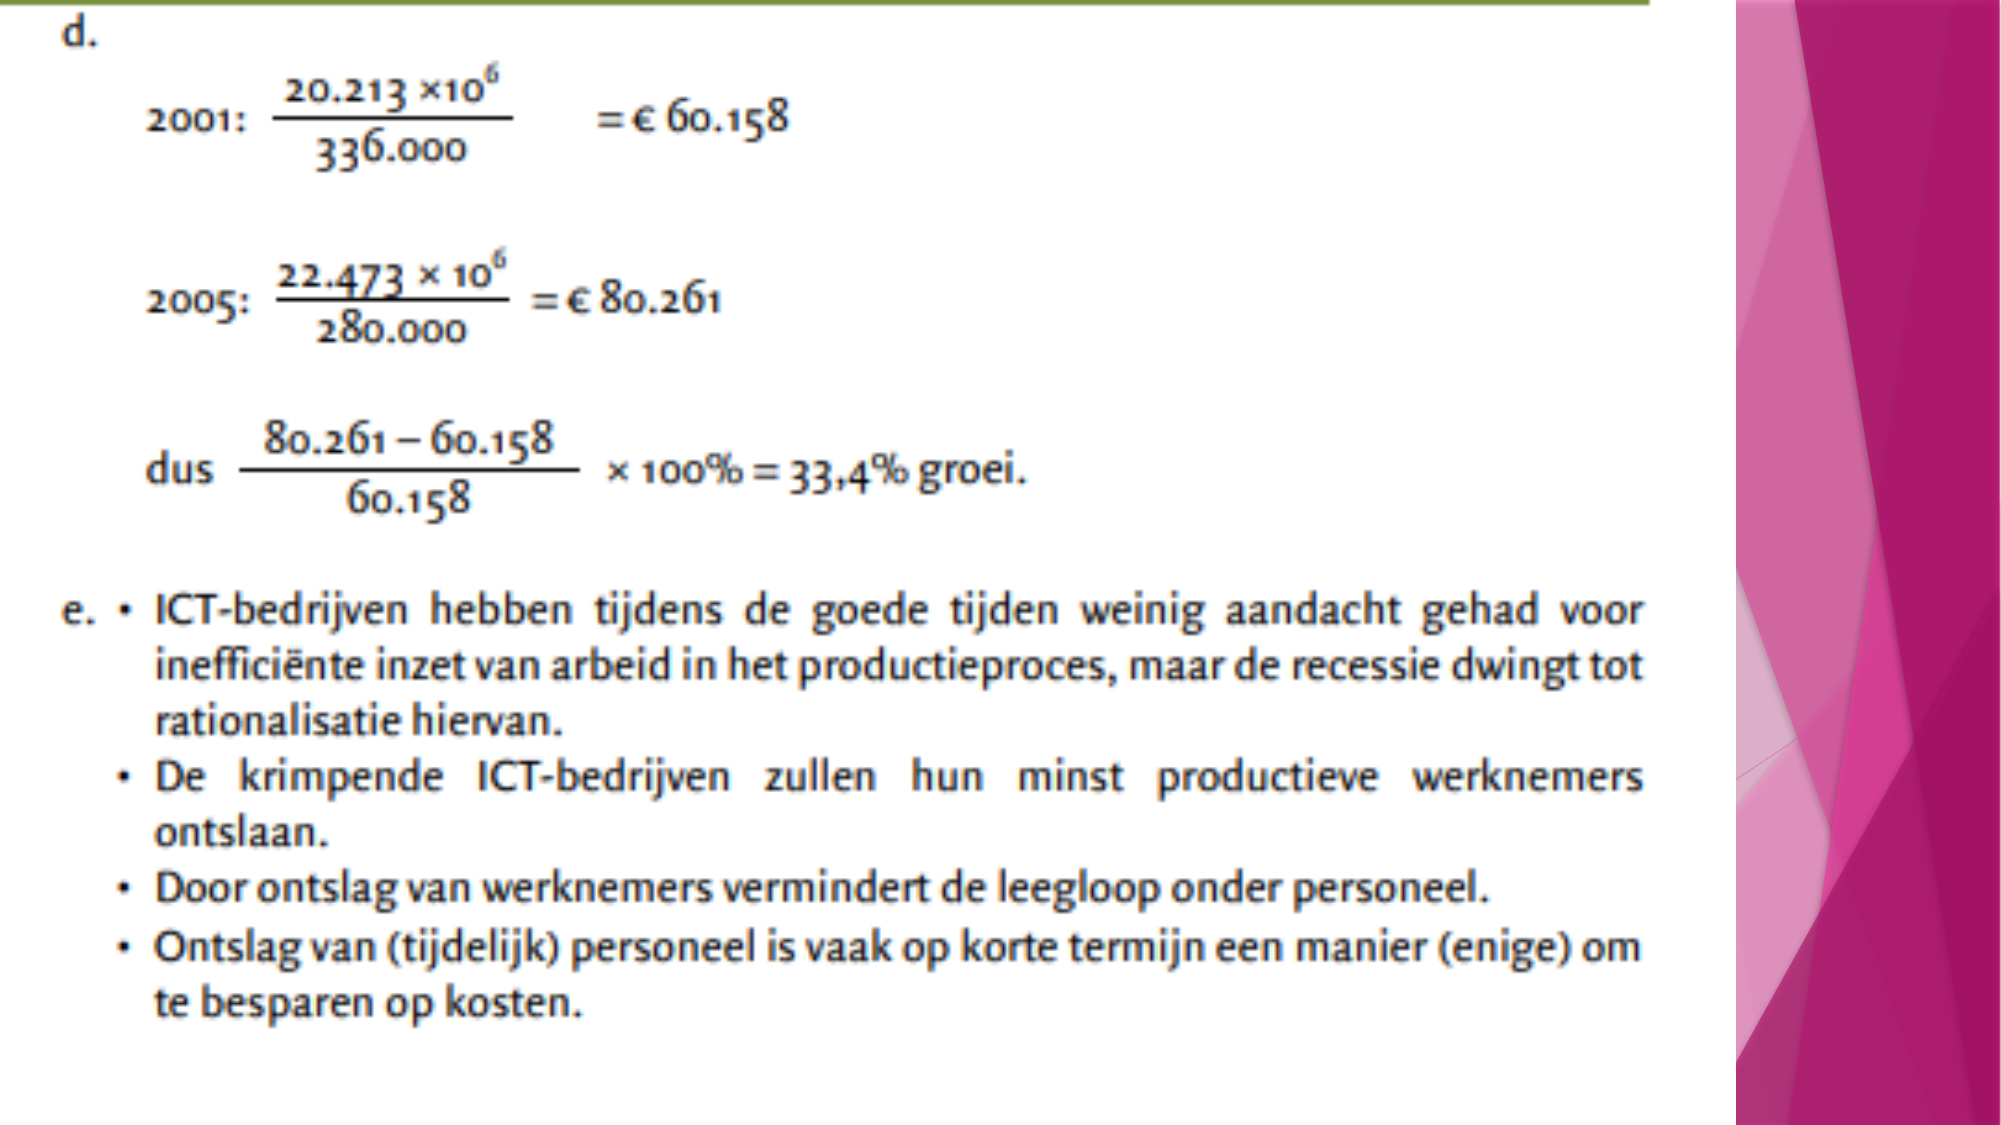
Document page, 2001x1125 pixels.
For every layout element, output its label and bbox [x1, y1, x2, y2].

picture [0, 0, 1736, 1125]
